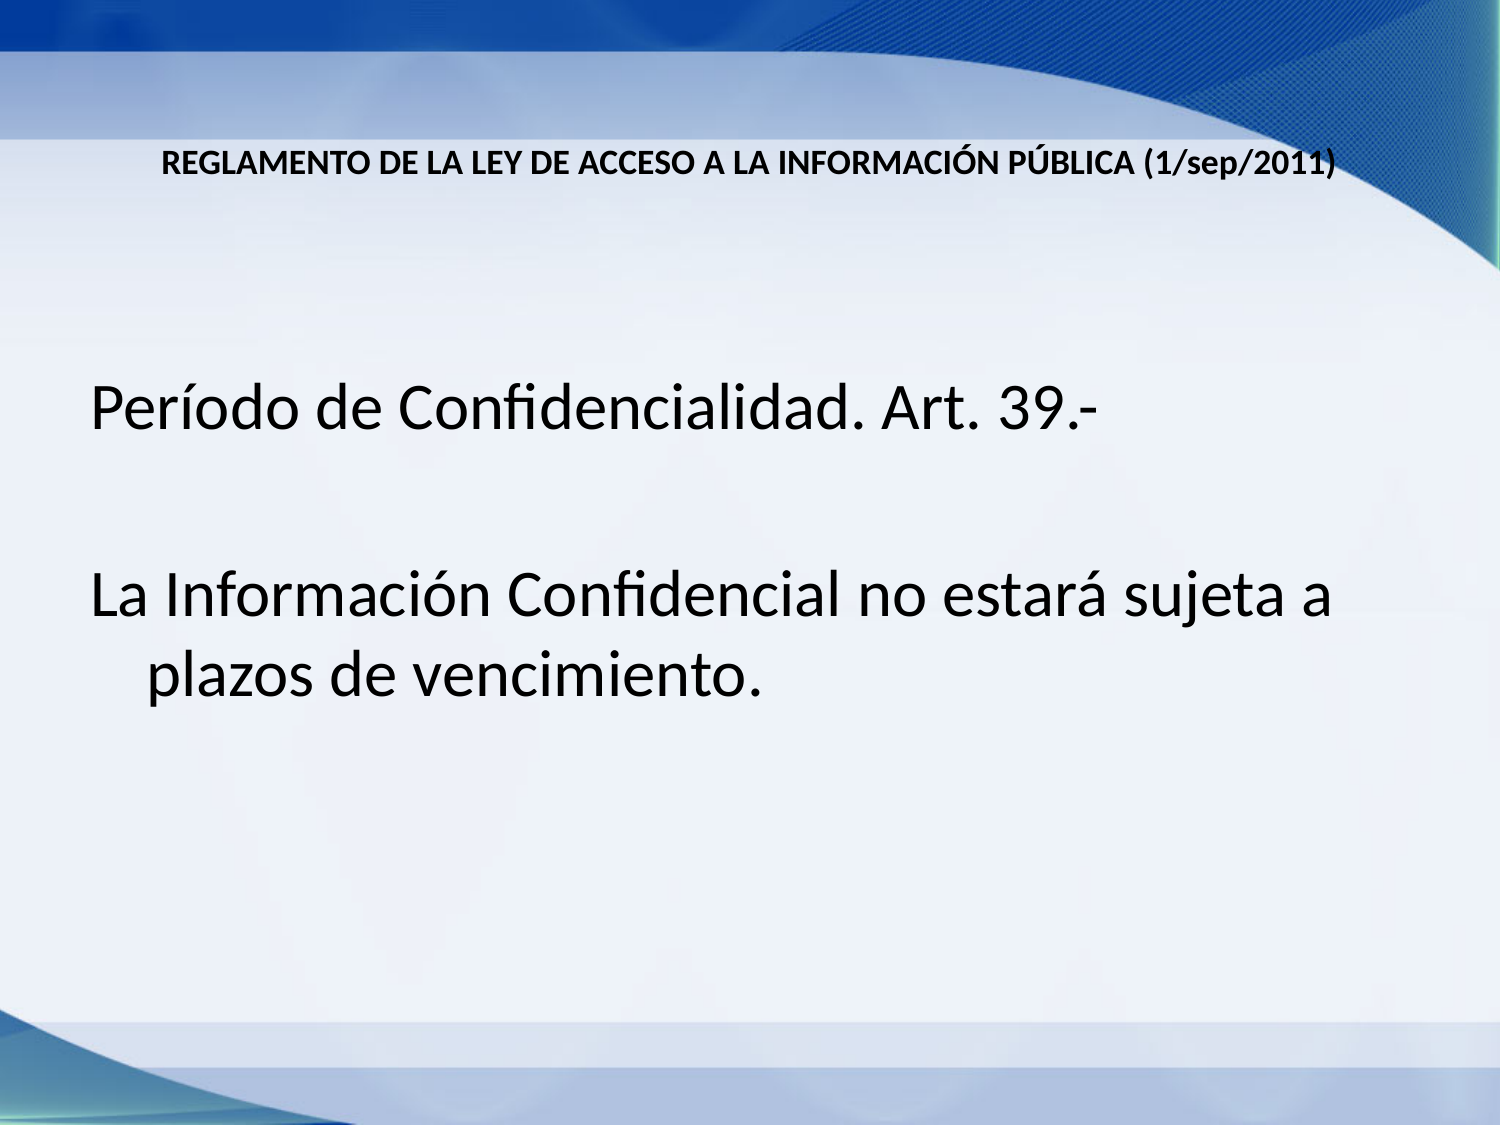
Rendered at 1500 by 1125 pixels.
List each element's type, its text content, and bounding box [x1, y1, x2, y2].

title REGLAMENTO DE LA LEY DE ACCESO A LA INFORMACIÓN PÚBLICA (1/sep/2011) [74, 44, 1426, 233]
picture [0, 0, 1500, 1125]
list Período de Confidencialidad. Art. 39.- La Información Confidencial no estará sujeta a plazos de vencimiento. [74, 262, 1426, 1006]
